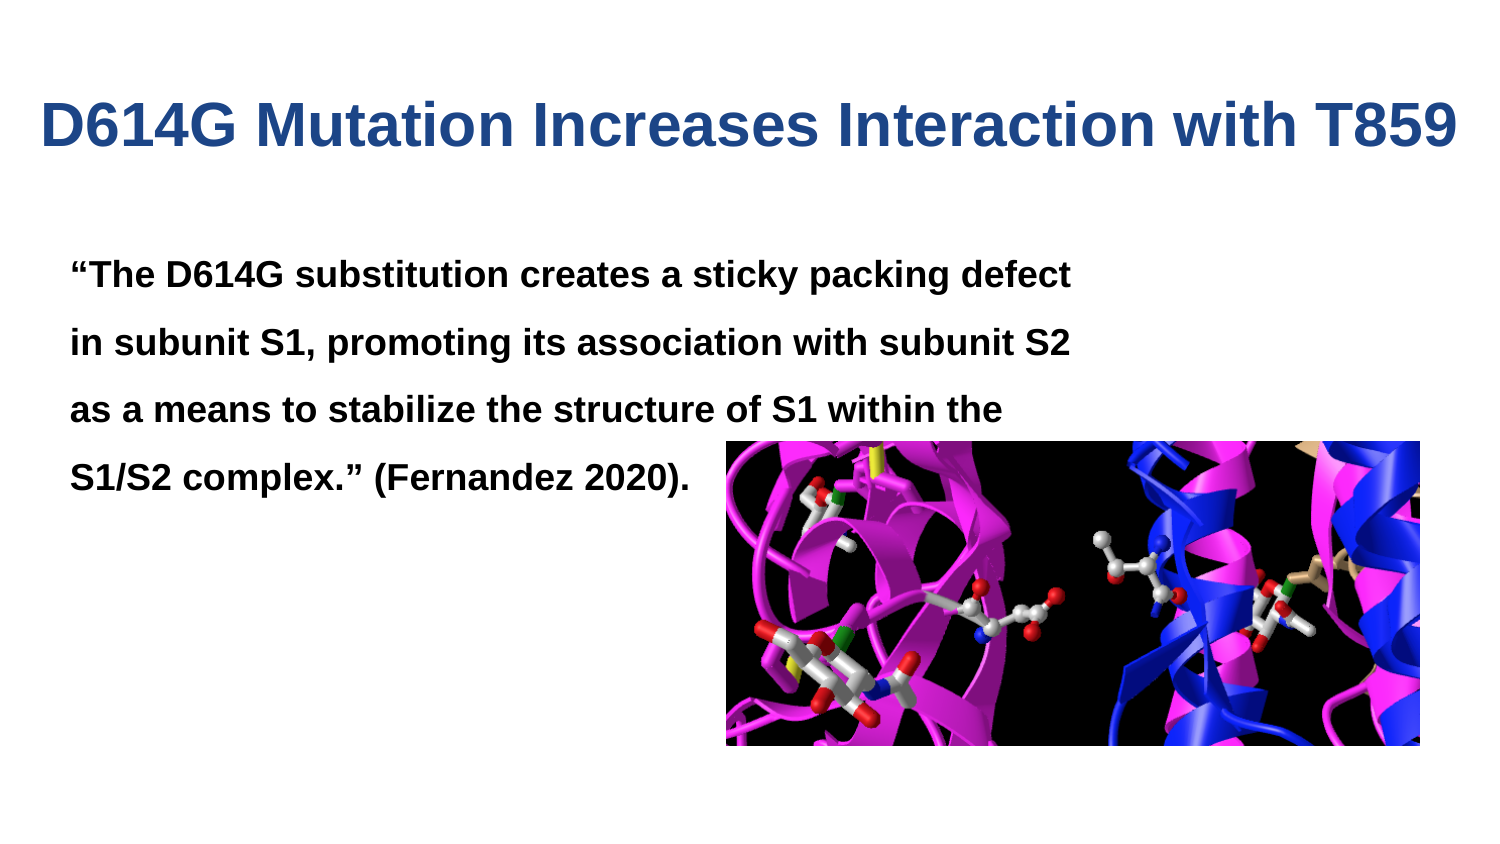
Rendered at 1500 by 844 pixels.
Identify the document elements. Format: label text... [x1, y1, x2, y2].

list “The D614G substitution creates a sticky packing defect in subunit S1, promoting its association with subunit S2 as a means to stabilize the structure of S1 within the S1/S2 complex.” (Fernandez 2020). [54, 212, 1121, 774]
title D614G Mutation Increases Interaction with T859 [8, 69, 1492, 163]
picture [726, 440, 1421, 746]
